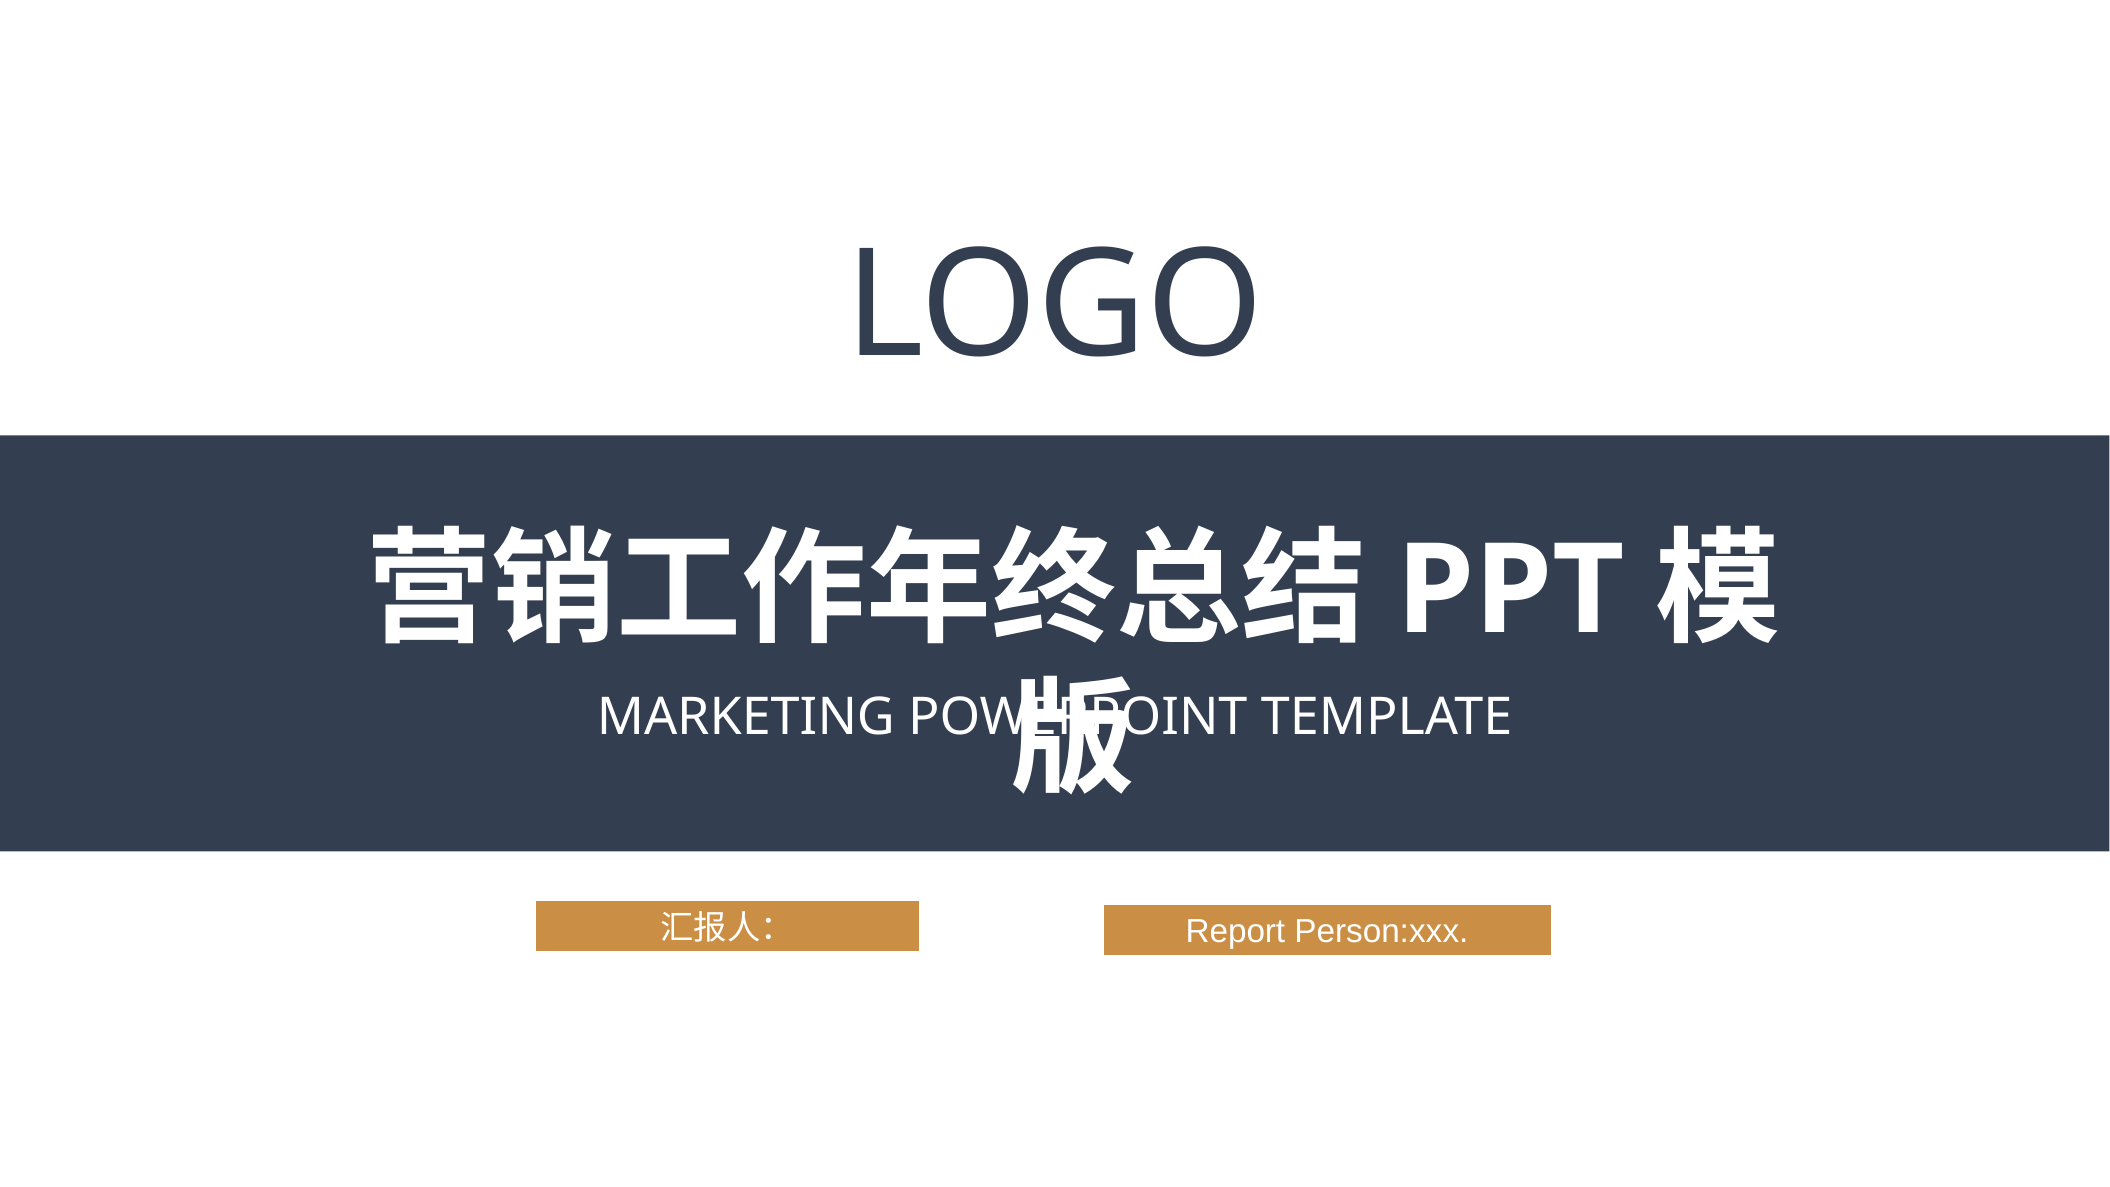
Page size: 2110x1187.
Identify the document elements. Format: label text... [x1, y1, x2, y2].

text_box LOGO [831, 205, 1279, 386]
text_box 汇报人： [534, 900, 920, 952]
text_box MARKETING POWERPOINT TEMPLATE [557, 682, 1552, 746]
text_box Report Person:xxx. [1103, 903, 1552, 956]
text_box 营销工作年终总结PPT模版 [310, 507, 1836, 808]
text_box [0, 434, 2110, 852]
